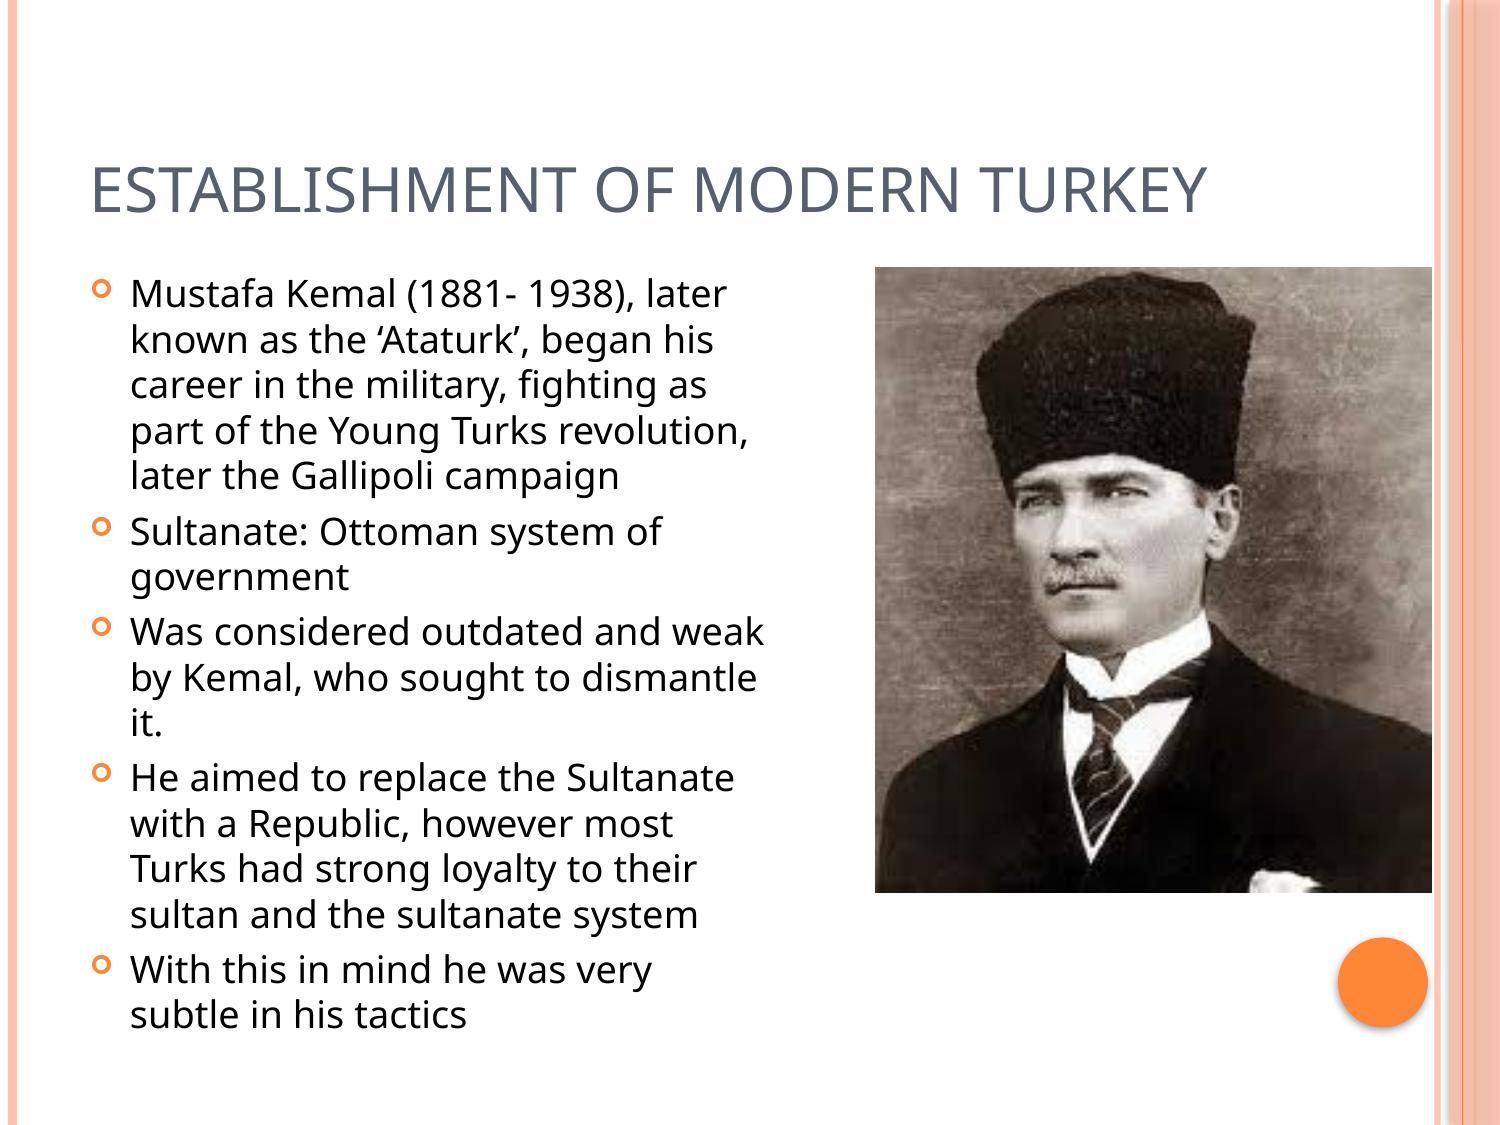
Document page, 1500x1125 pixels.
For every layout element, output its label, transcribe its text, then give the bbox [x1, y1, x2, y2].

title Establishment of Modern Turkey [75, 45, 1300, 233]
picture [874, 266, 1433, 893]
list Mustafa Kemal (1881- 1938), later known as the ‘Ataturk’, began his career in the military, fighting as part of the Young Turks revolution, later the Gallipoli campaign Sultanate: Ottoman system of government Was considered outdated and weak by Kemal, who sought to dismantle it. He aimed to replace the Sultanate with a Republic, however most Turks had strong loyalty to their sultan and the sultanate system With this in mind he was very subtle in his tactics [75, 262, 788, 1050]
